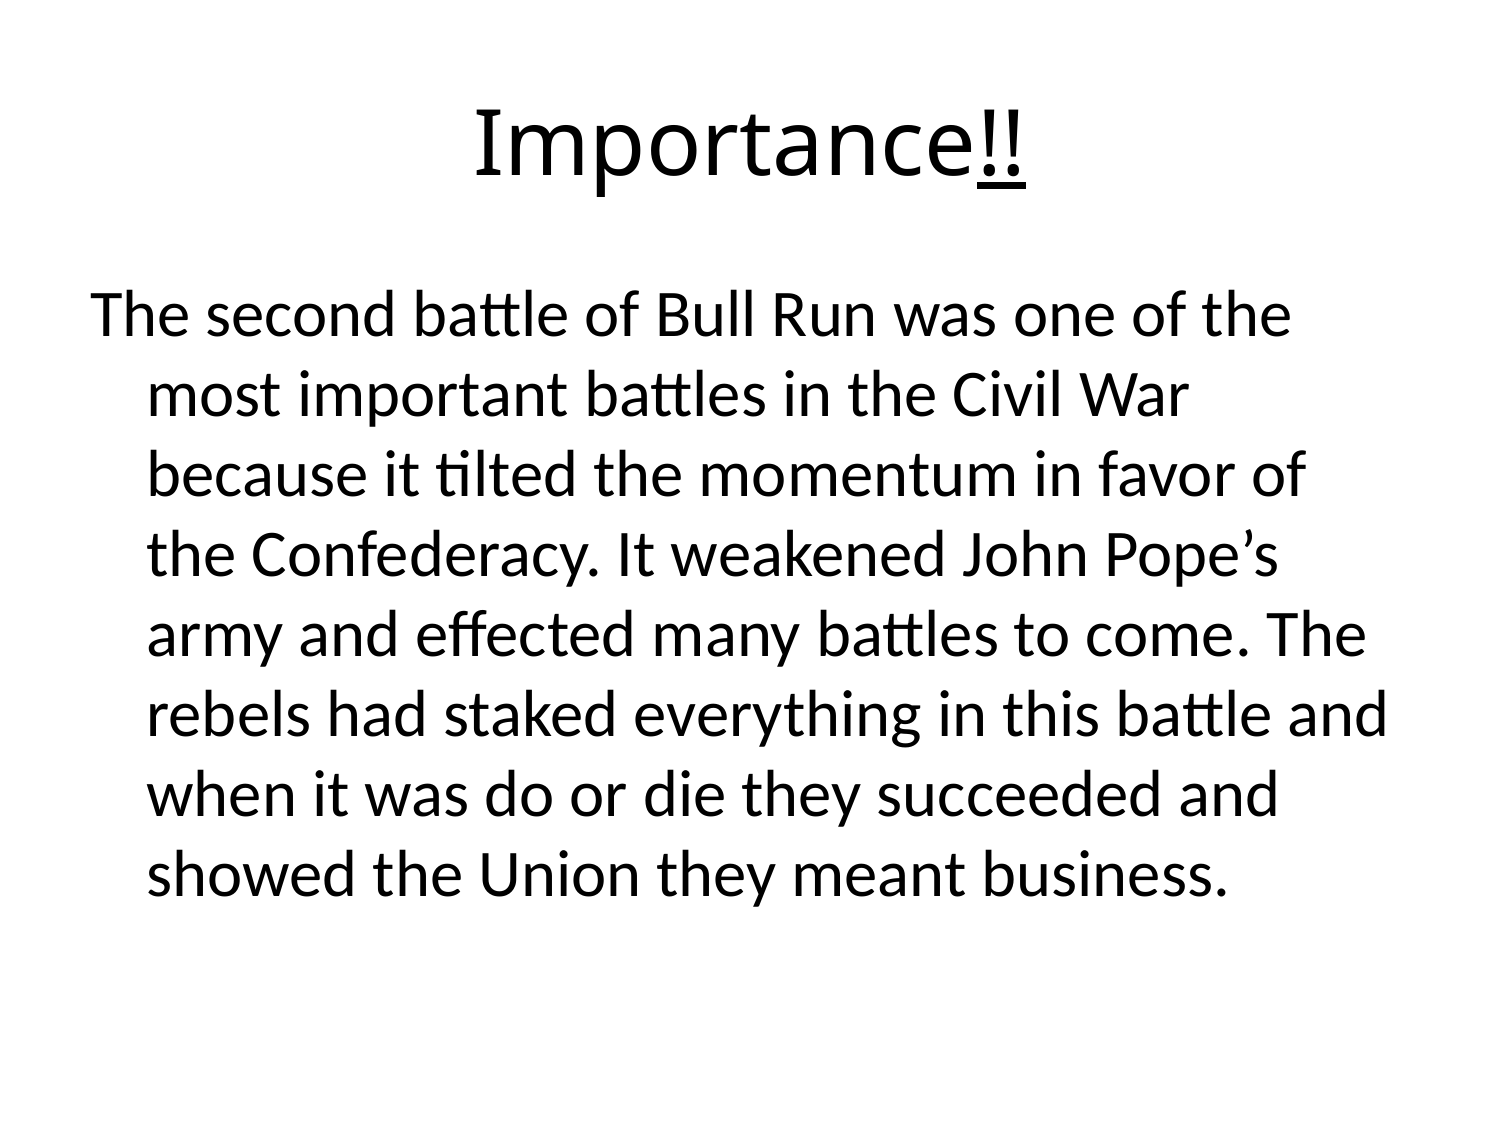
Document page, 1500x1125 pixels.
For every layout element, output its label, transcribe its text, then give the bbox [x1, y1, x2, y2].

title Importance!! [75, 45, 1425, 233]
list The second battle of Bull Run was one of the most important battles in the Civil War because it tilted the momentum in favor of the Confederacy. It weakened John Pope’s army and effected many battles to come. The rebels had staked everything in this battle and when it was do or die they succeeded and showed the Union they meant business. [75, 262, 1425, 1005]
